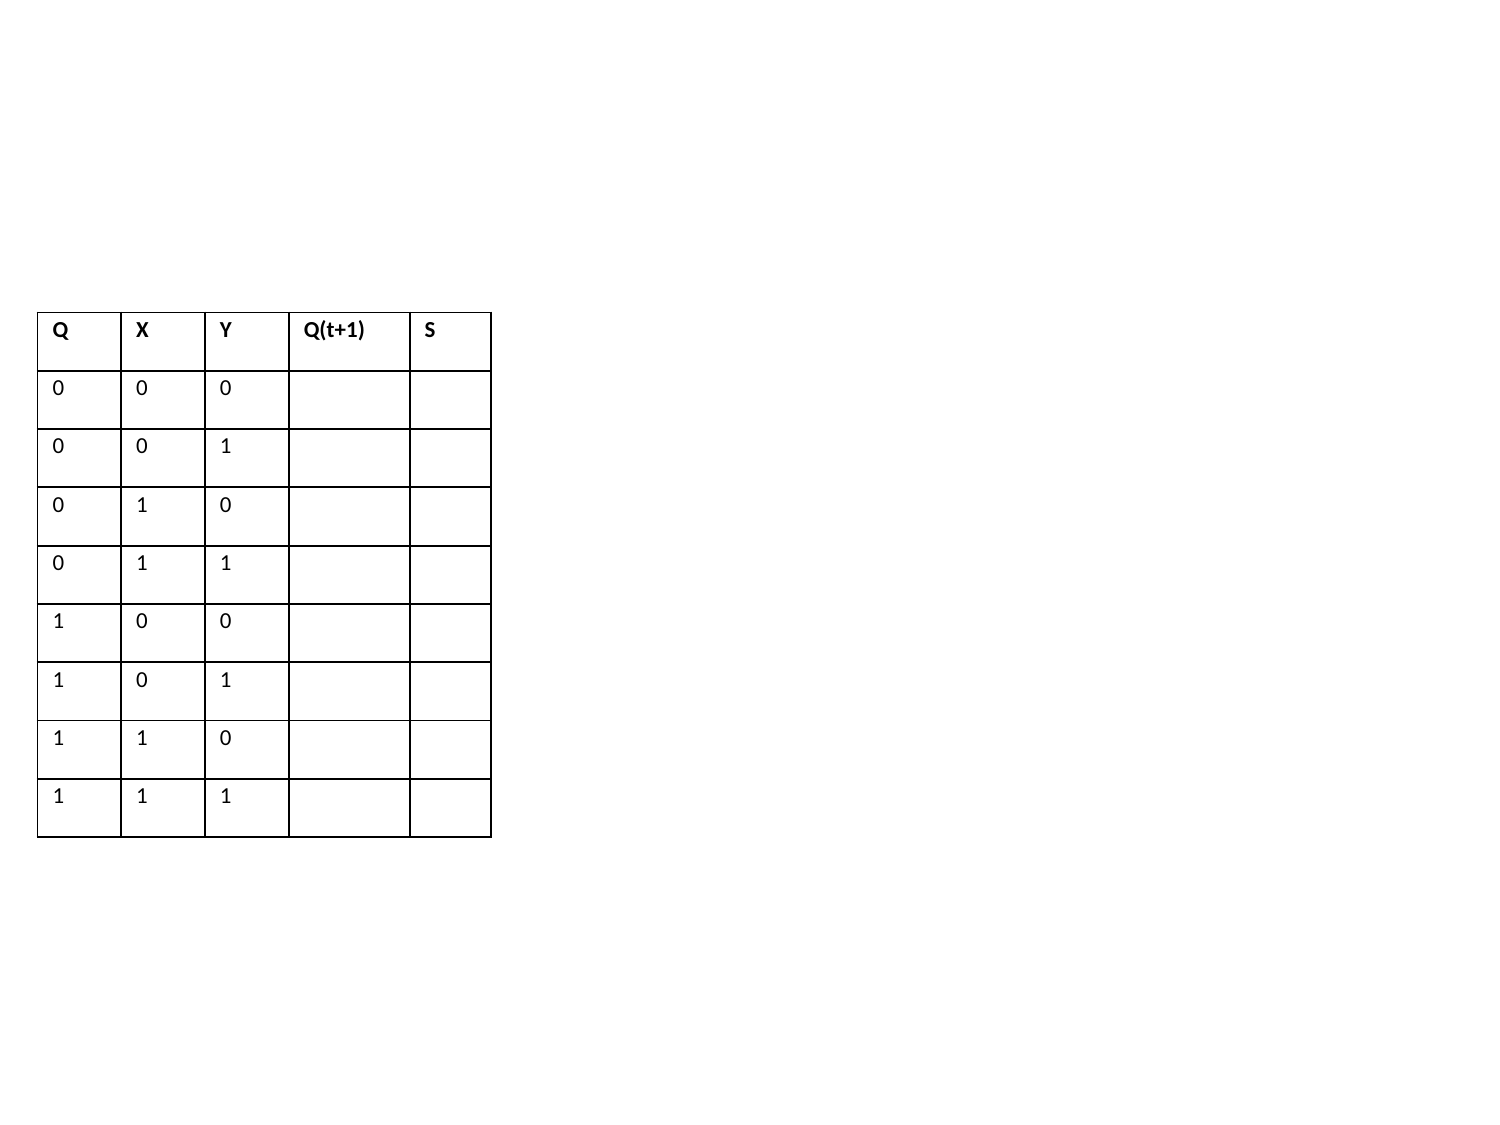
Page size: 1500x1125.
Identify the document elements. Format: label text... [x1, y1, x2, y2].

table_cell 1 [38, 663, 120, 720]
table_cell 0 [38, 372, 120, 428]
table_header X [122, 313, 204, 370]
table_header S [411, 313, 490, 370]
table_cell [411, 663, 490, 720]
table_cell 1 [38, 780, 120, 836]
table_header Q [38, 313, 120, 370]
table_cell [290, 547, 409, 603]
table_header Q(t+1) [290, 313, 409, 370]
table_cell 1 [206, 780, 288, 836]
table_cell 1 [122, 721, 204, 778]
table_cell 0 [38, 547, 120, 603]
table_cell [290, 488, 409, 545]
table_cell 0 [122, 430, 204, 486]
table_cell 0 [122, 372, 204, 428]
table_cell 0 [38, 488, 120, 545]
table_cell [411, 488, 490, 545]
table_cell [411, 780, 490, 836]
table_cell [411, 721, 490, 778]
table_cell 0 [38, 430, 120, 486]
table_cell [411, 605, 490, 661]
table_cell [411, 547, 490, 603]
table_cell [290, 430, 409, 486]
table_cell 0 [122, 663, 204, 720]
table_cell 1 [122, 547, 204, 603]
table_header Y [206, 313, 288, 370]
table_cell 0 [206, 605, 288, 661]
table_cell 0 [206, 372, 288, 428]
table_cell [411, 430, 490, 486]
table_cell [290, 372, 409, 428]
table_cell 0 [206, 721, 288, 778]
table_cell 1 [122, 488, 204, 545]
table_cell 0 [206, 488, 288, 545]
table_cell 1 [206, 663, 288, 720]
table_cell 1 [206, 430, 288, 486]
table_cell [290, 663, 409, 720]
table_cell 1 [122, 780, 204, 836]
table_cell 1 [38, 721, 120, 778]
table_cell 0 [122, 605, 204, 661]
table_cell 1 [206, 547, 288, 603]
table_cell 1 [38, 605, 120, 661]
table_cell [290, 721, 409, 778]
table_cell [290, 780, 409, 836]
table_cell [290, 605, 409, 661]
table_cell [411, 372, 490, 428]
